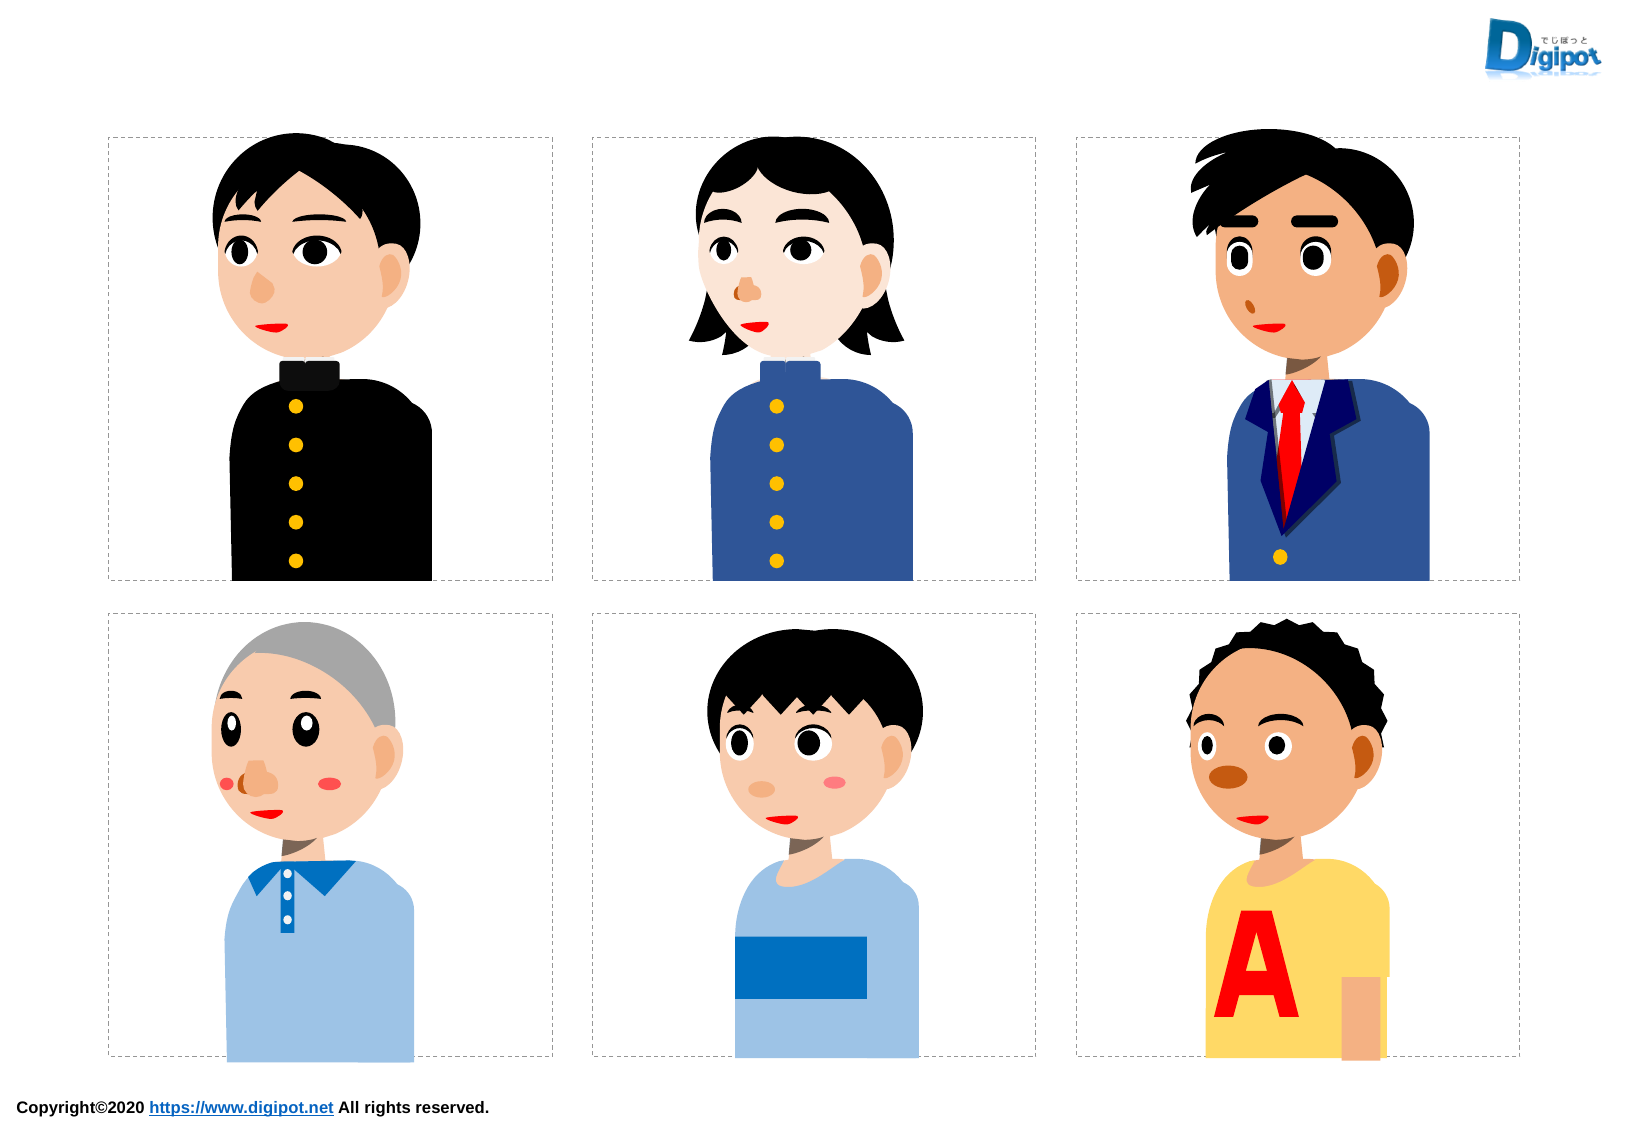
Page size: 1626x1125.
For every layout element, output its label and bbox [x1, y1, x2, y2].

text_box [1185, 599, 1390, 1061]
picture [1485, 18, 1602, 82]
text_box [1190, 117, 1430, 581]
text_box [707, 629, 923, 1059]
text_box [211, 595, 415, 1063]
text_box [688, 111, 913, 581]
text_box [212, 115, 432, 581]
